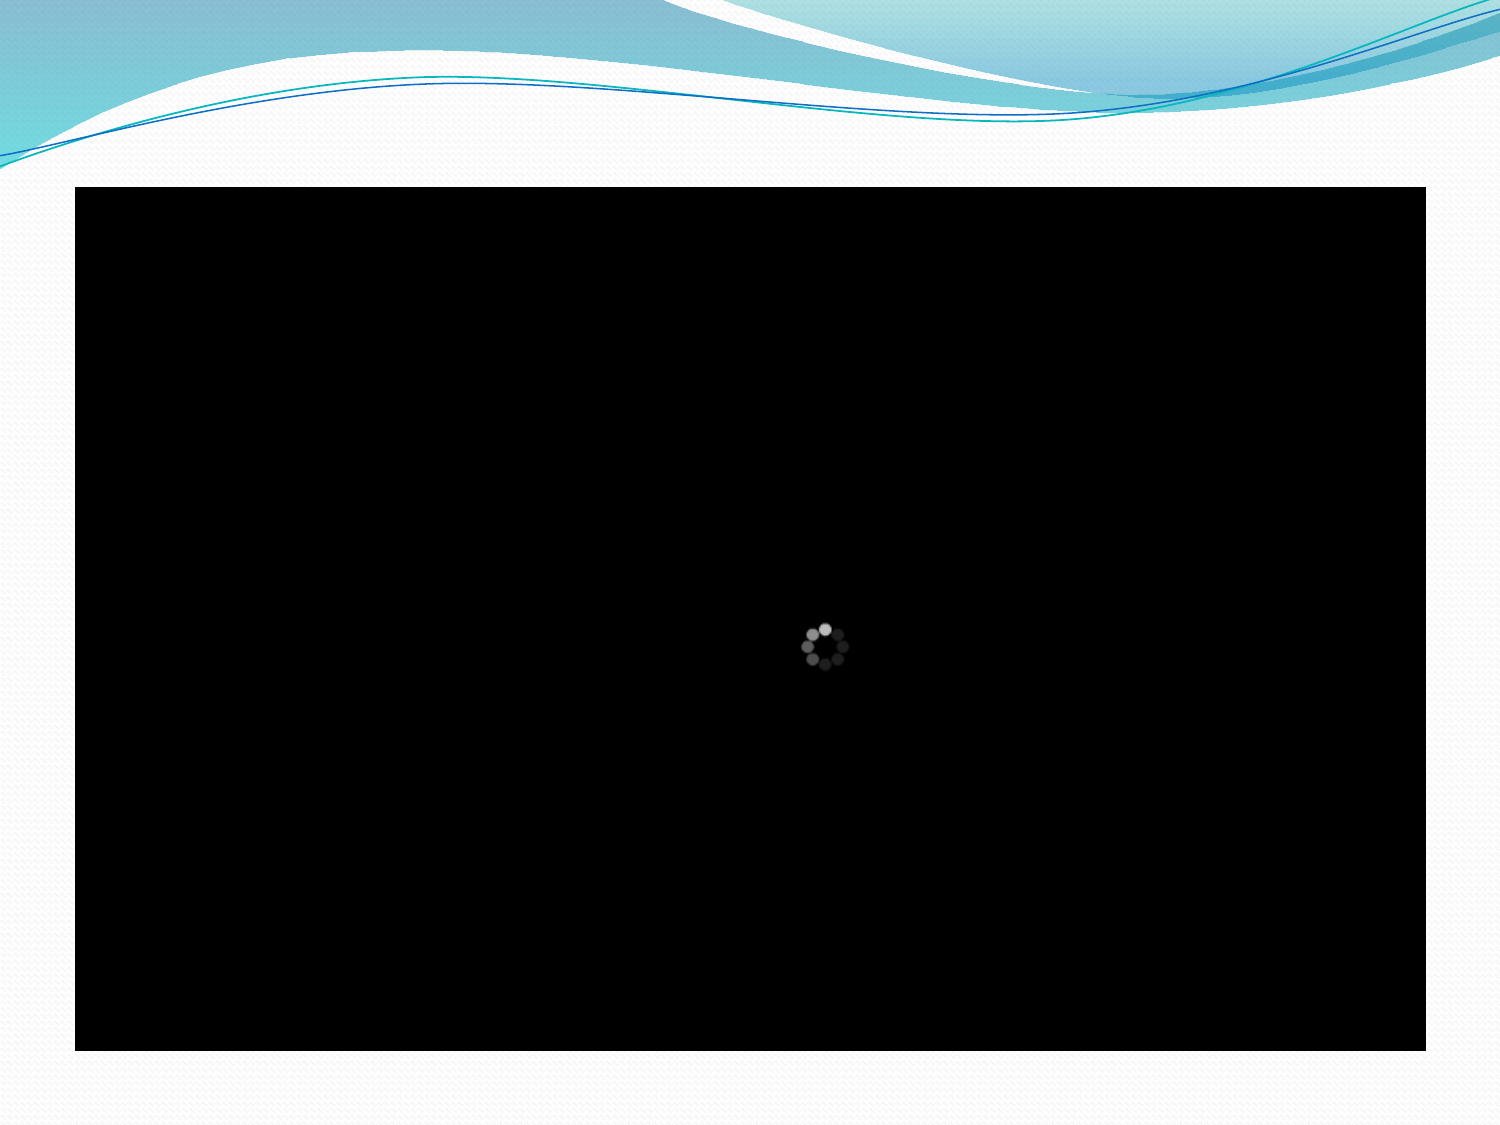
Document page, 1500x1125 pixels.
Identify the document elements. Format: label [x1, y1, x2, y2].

picture [76, 188, 1425, 1050]
